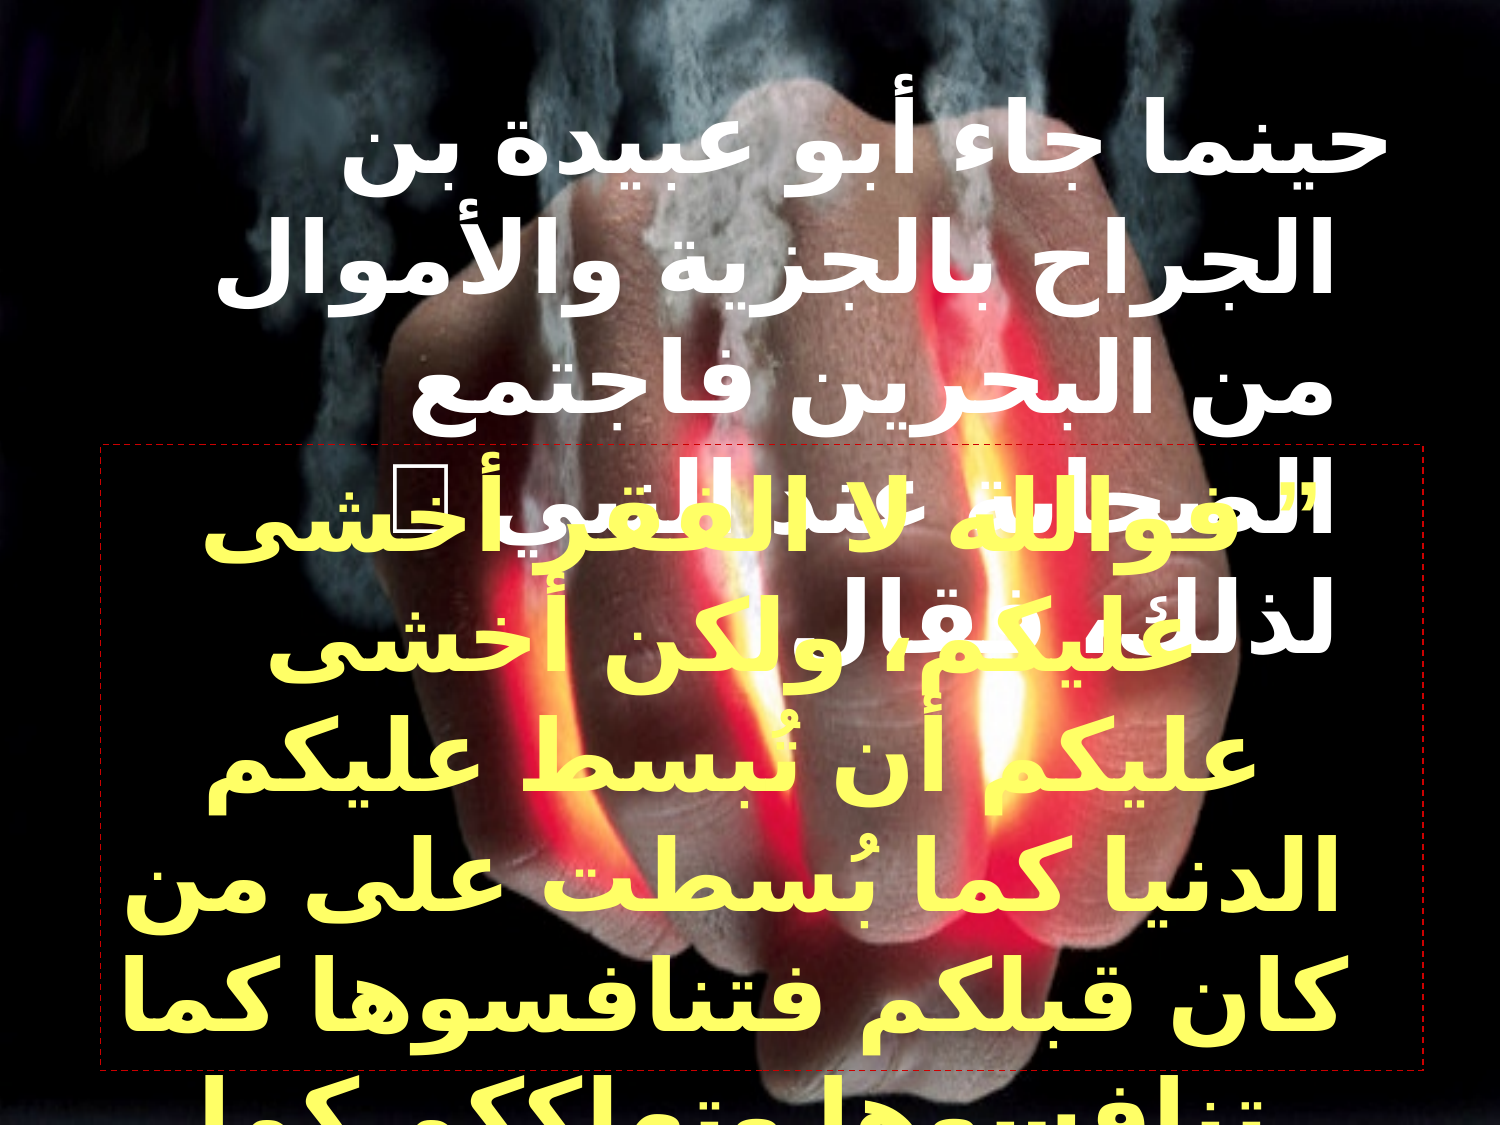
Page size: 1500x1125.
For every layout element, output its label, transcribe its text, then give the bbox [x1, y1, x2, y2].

text_box ” فوالله لا الفقر أخشى عليكم، ولكن أخشى عليكم أن تُبسط عليكم الدنيا كما بُسطت على من كان قبلكم فتنافسوها كما تنافسوها وتهلككم كما أهلكتهم“ [100, 444, 1424, 1071]
picture [0, 0, 1500, 1125]
text_box حينما جاء أبو عبيدة بن الجراح بالجزية والأموال من البحرين فاجتمع الصحابة عند النبي  لذلك، فقال: [88, 66, 1412, 409]
text_box [0, 373, 1353, 646]
